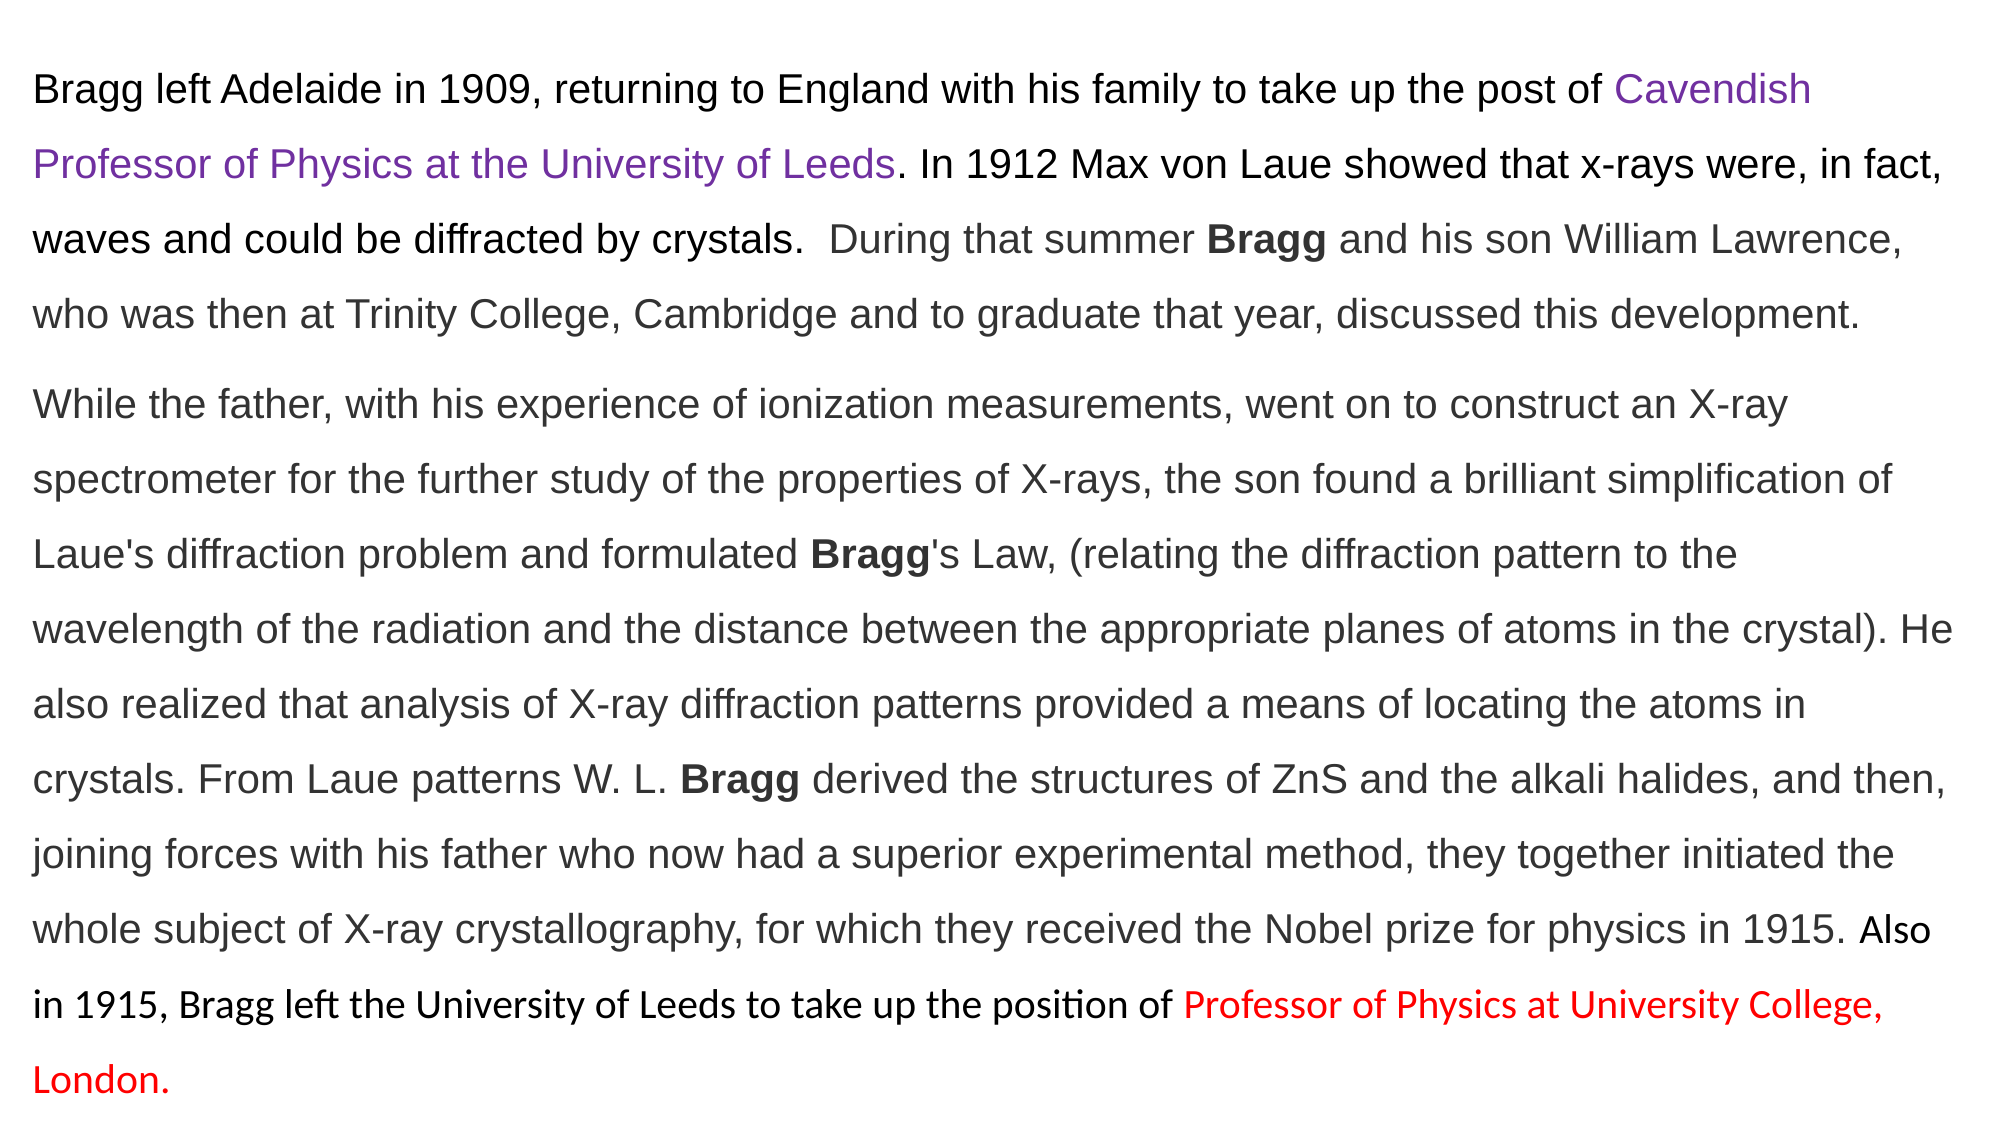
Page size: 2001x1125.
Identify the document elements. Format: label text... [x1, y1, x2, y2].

text_box Bragg left Adelaide in 1909, returning to England with his family to take up the post of Cavendish Professor of Physics at the University of Leeds. In 1912 Max von Laue showed that x-rays were, in fact, waves and could be diffracted by crystals. During that summer Bragg and his son William Lawrence, who was then at Trinity College, Cambridge and to graduate that year, discussed this development. While the father, with his experience of ionization measurements, went on to construct an X-ray spectrometer for the further study of the properties of X-rays, the son found a brilliant simplification of Laue's diffraction problem and formulated Bragg's Law, (relating the diffraction pattern to the wavelength of the radiation and the distance between the appropriate planes of atoms in the crystal). He also realized that analysis of X-ray diffraction patterns provided a means of locating the atoms in crystals. From Laue patterns W. L. Bragg derived the structures of ZnS and the alkali halides, and then, joining forces with his father who now had a superior experimental method, they together initiated the whole subject of X-ray crystallography, for which they received the Nobel prize for physics in 1915. Also in 1915, Bragg left the University of Leeds to take up the position of Professor of Physics at University College, London. [17, 29, 1972, 1125]
